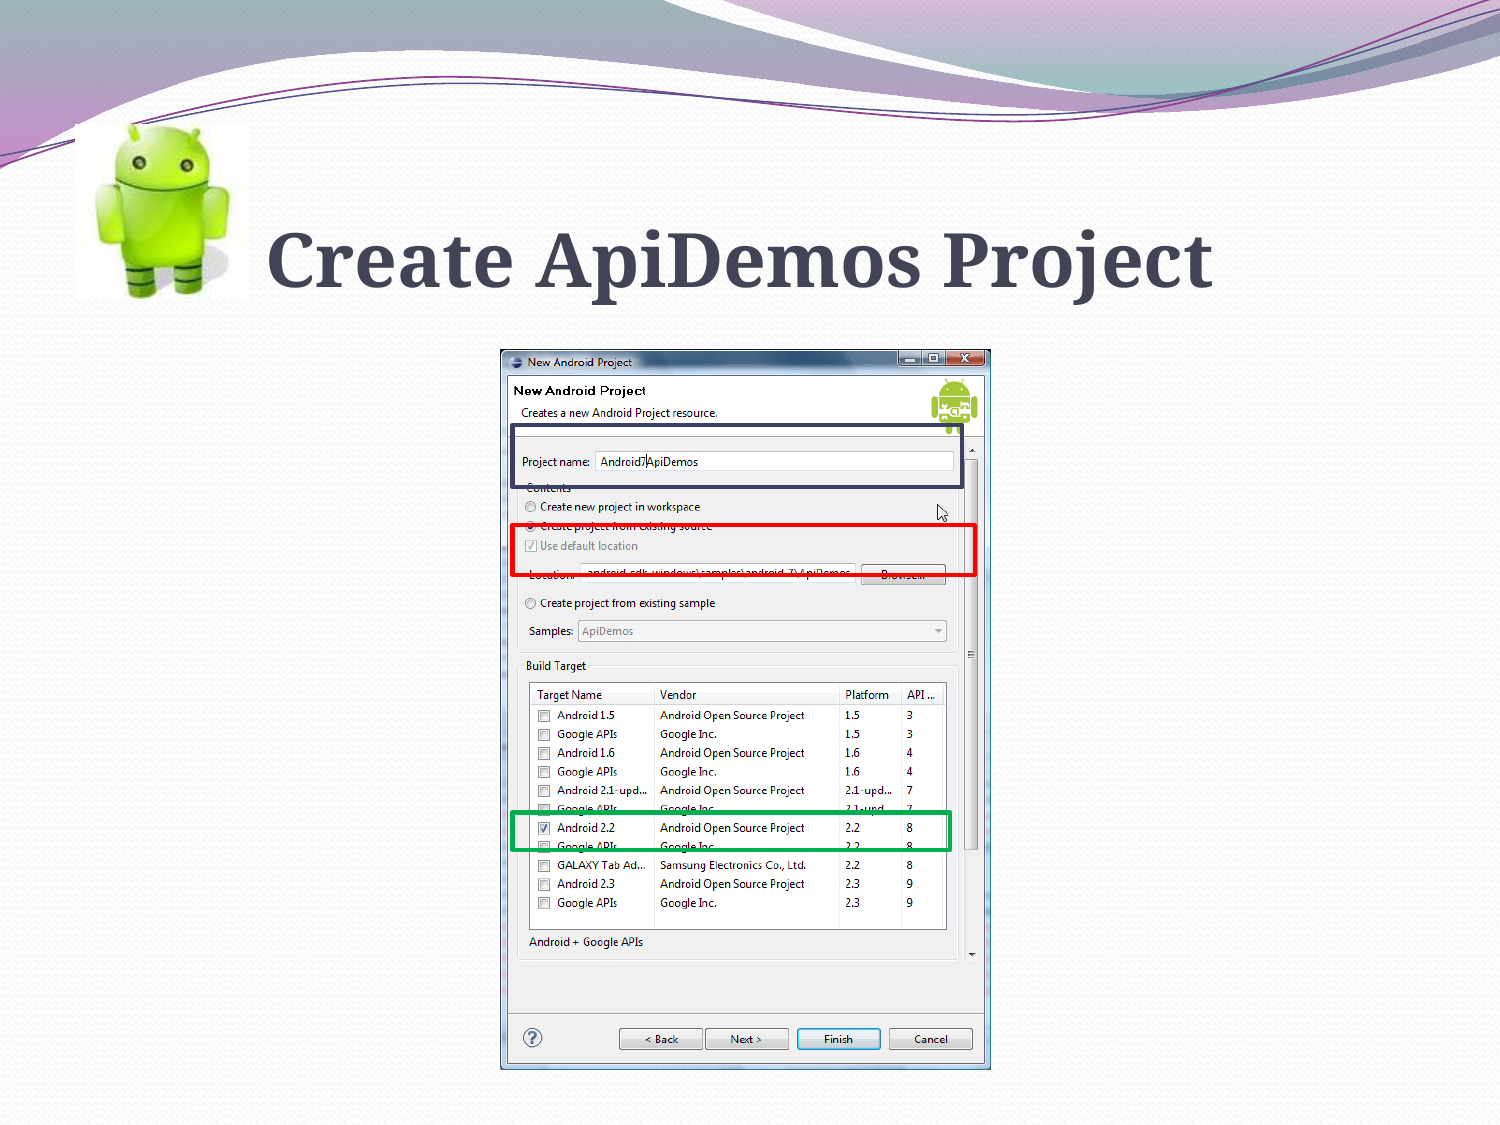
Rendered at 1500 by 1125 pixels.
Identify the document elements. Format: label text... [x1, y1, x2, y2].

title Create ApiDemos Project [75, 115, 1425, 303]
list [499, 349, 992, 1071]
